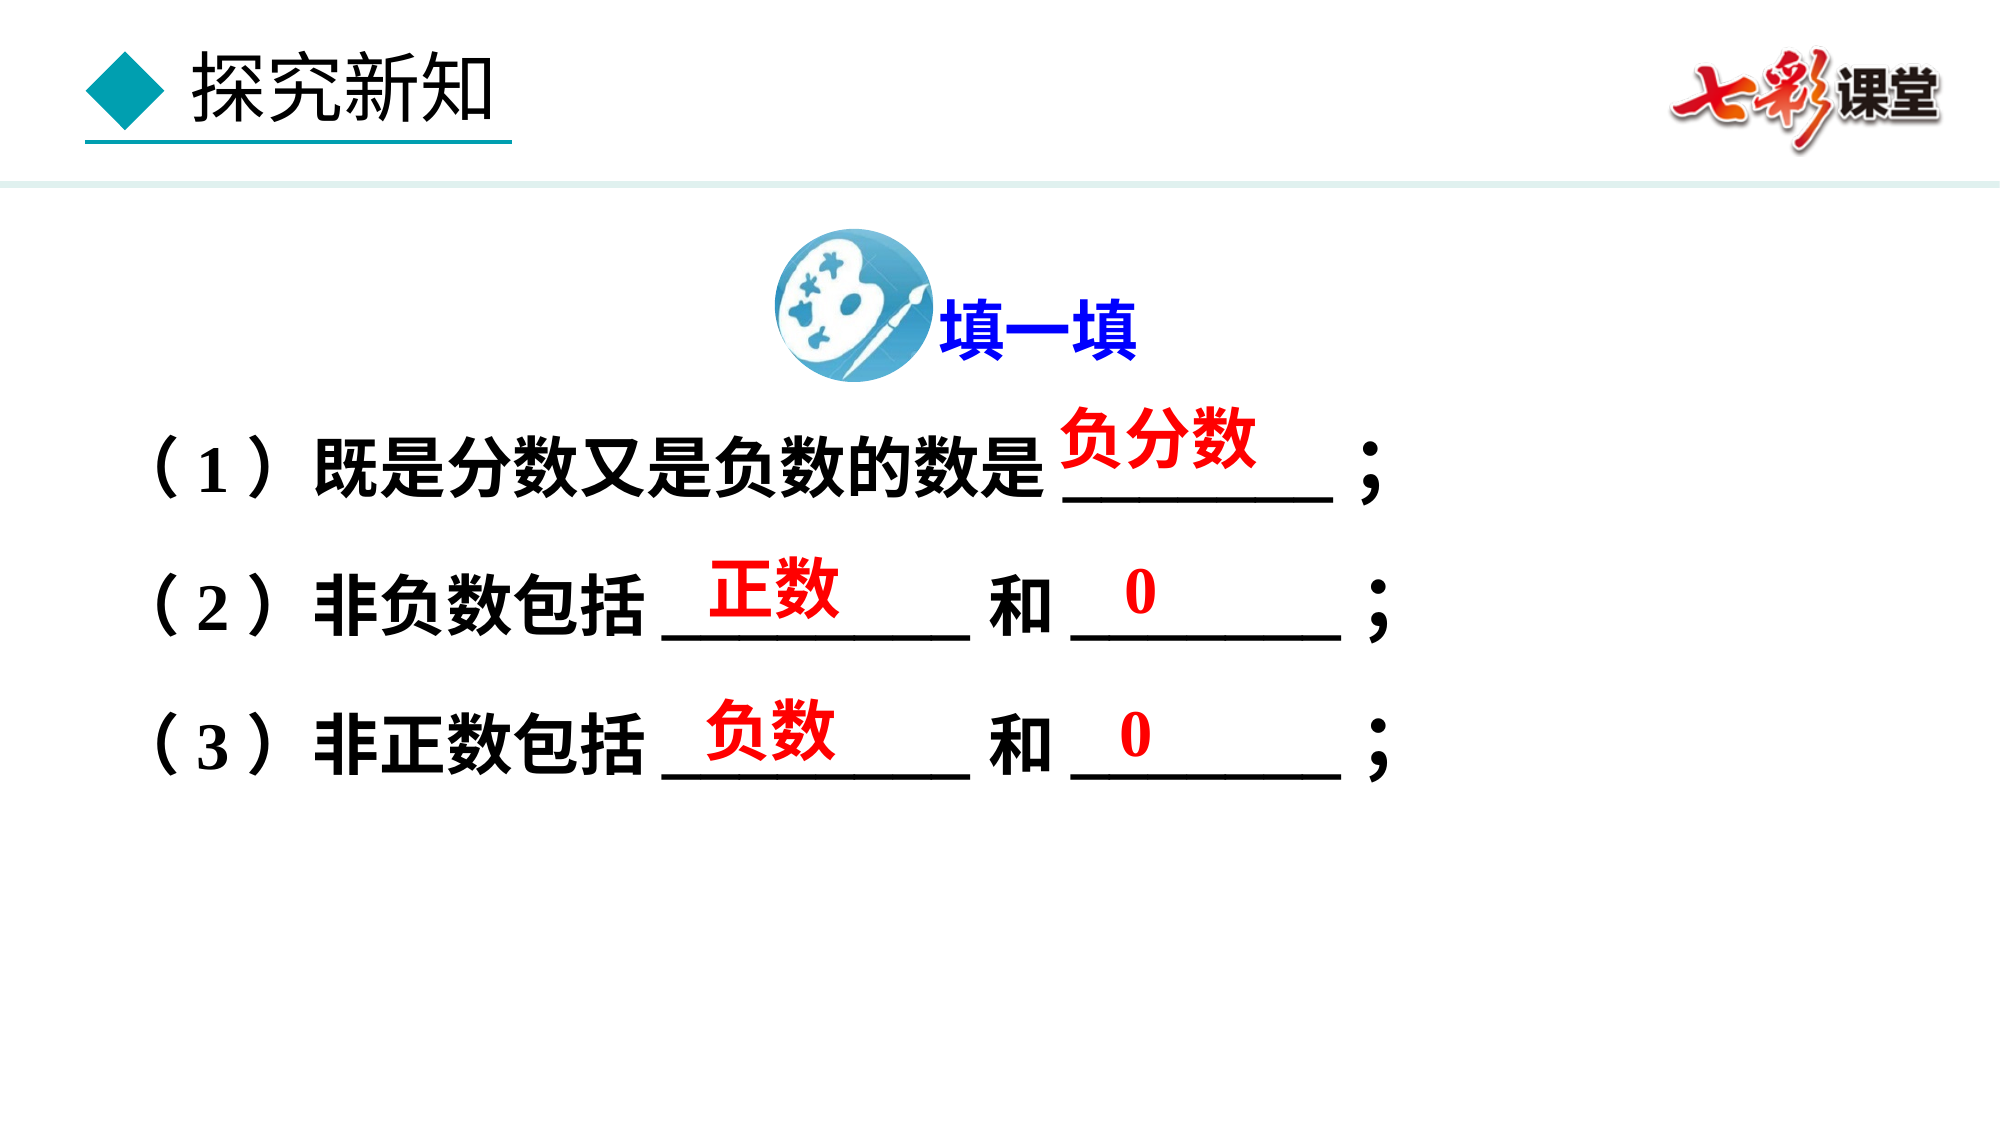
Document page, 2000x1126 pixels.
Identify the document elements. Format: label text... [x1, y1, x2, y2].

text_box 0 [1099, 679, 1165, 780]
picture [774, 228, 934, 383]
text_box 负分数 [1038, 387, 1301, 488]
text_box 负数 [684, 678, 964, 779]
picture [1666, 42, 1948, 157]
text_box 0 [1104, 536, 1170, 637]
text_box 填一填 （1）既是分数又是负数的数是_______； （2）非负数包括________和_______； （3）非正数包括________和_______； [94, 246, 1983, 795]
text_box 正数 [637, 536, 913, 637]
